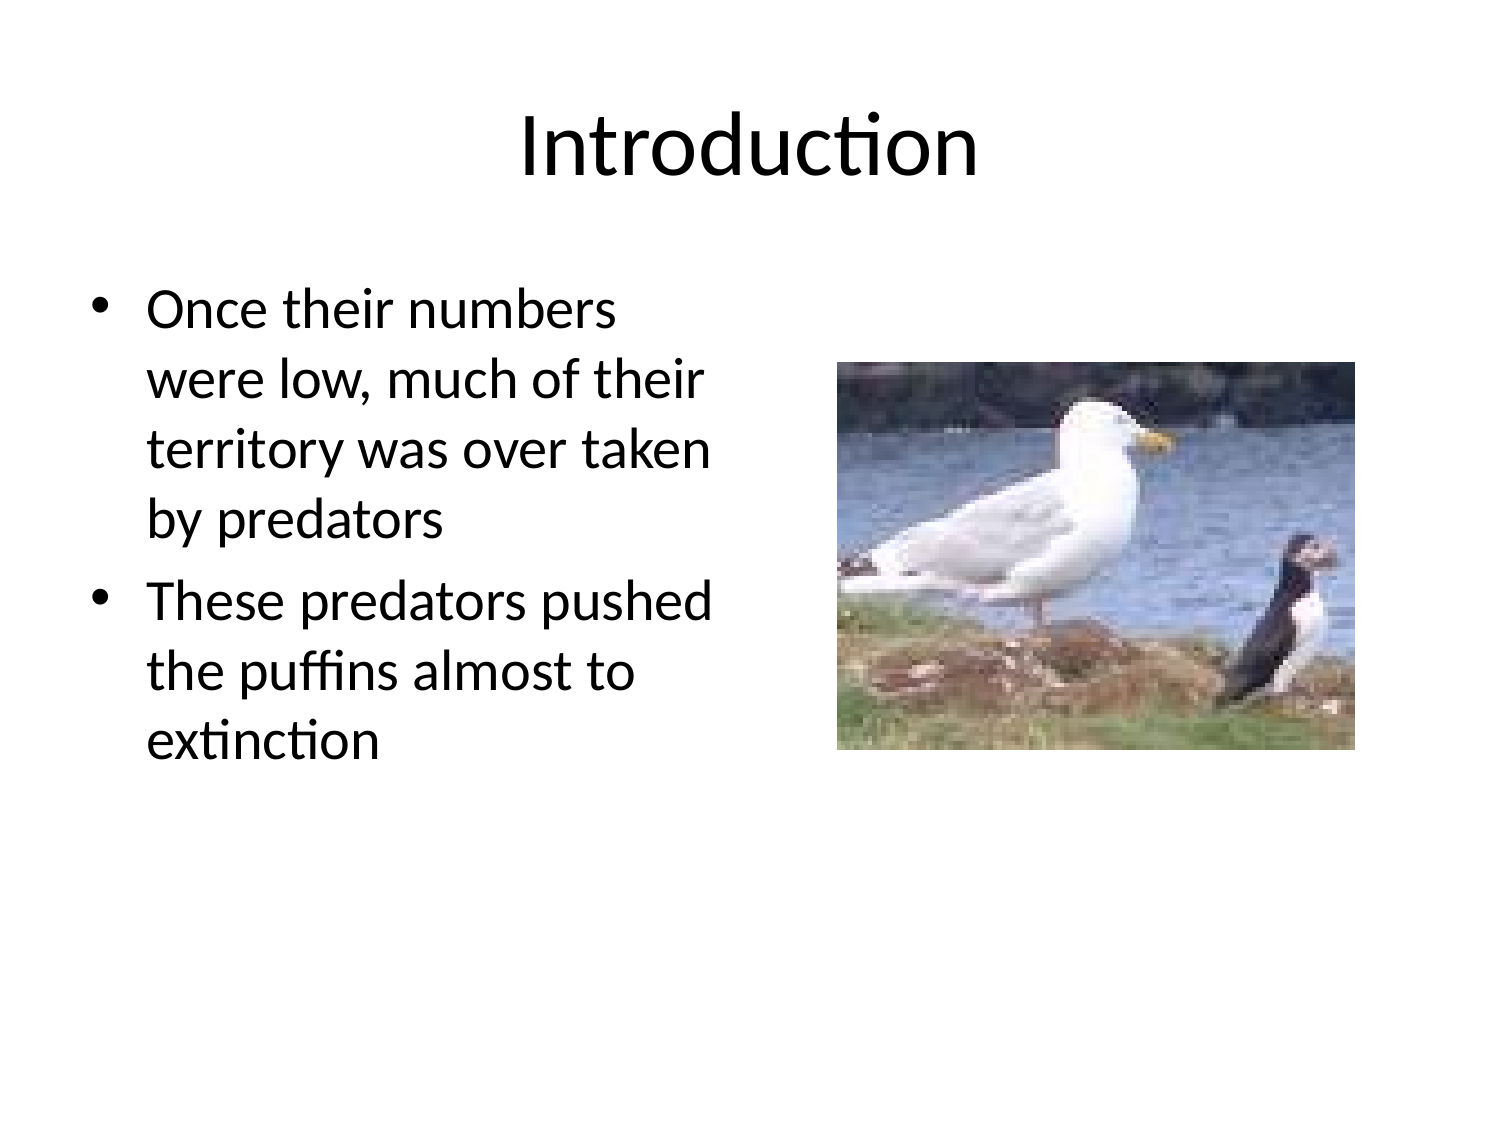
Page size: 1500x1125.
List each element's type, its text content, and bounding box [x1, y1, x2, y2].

picture [837, 362, 1355, 751]
list Once their numbers were low, much of their territory was over taken by predators These predators pushed the puffins almost to extinction [75, 262, 738, 1005]
title Introduction [75, 45, 1425, 233]
